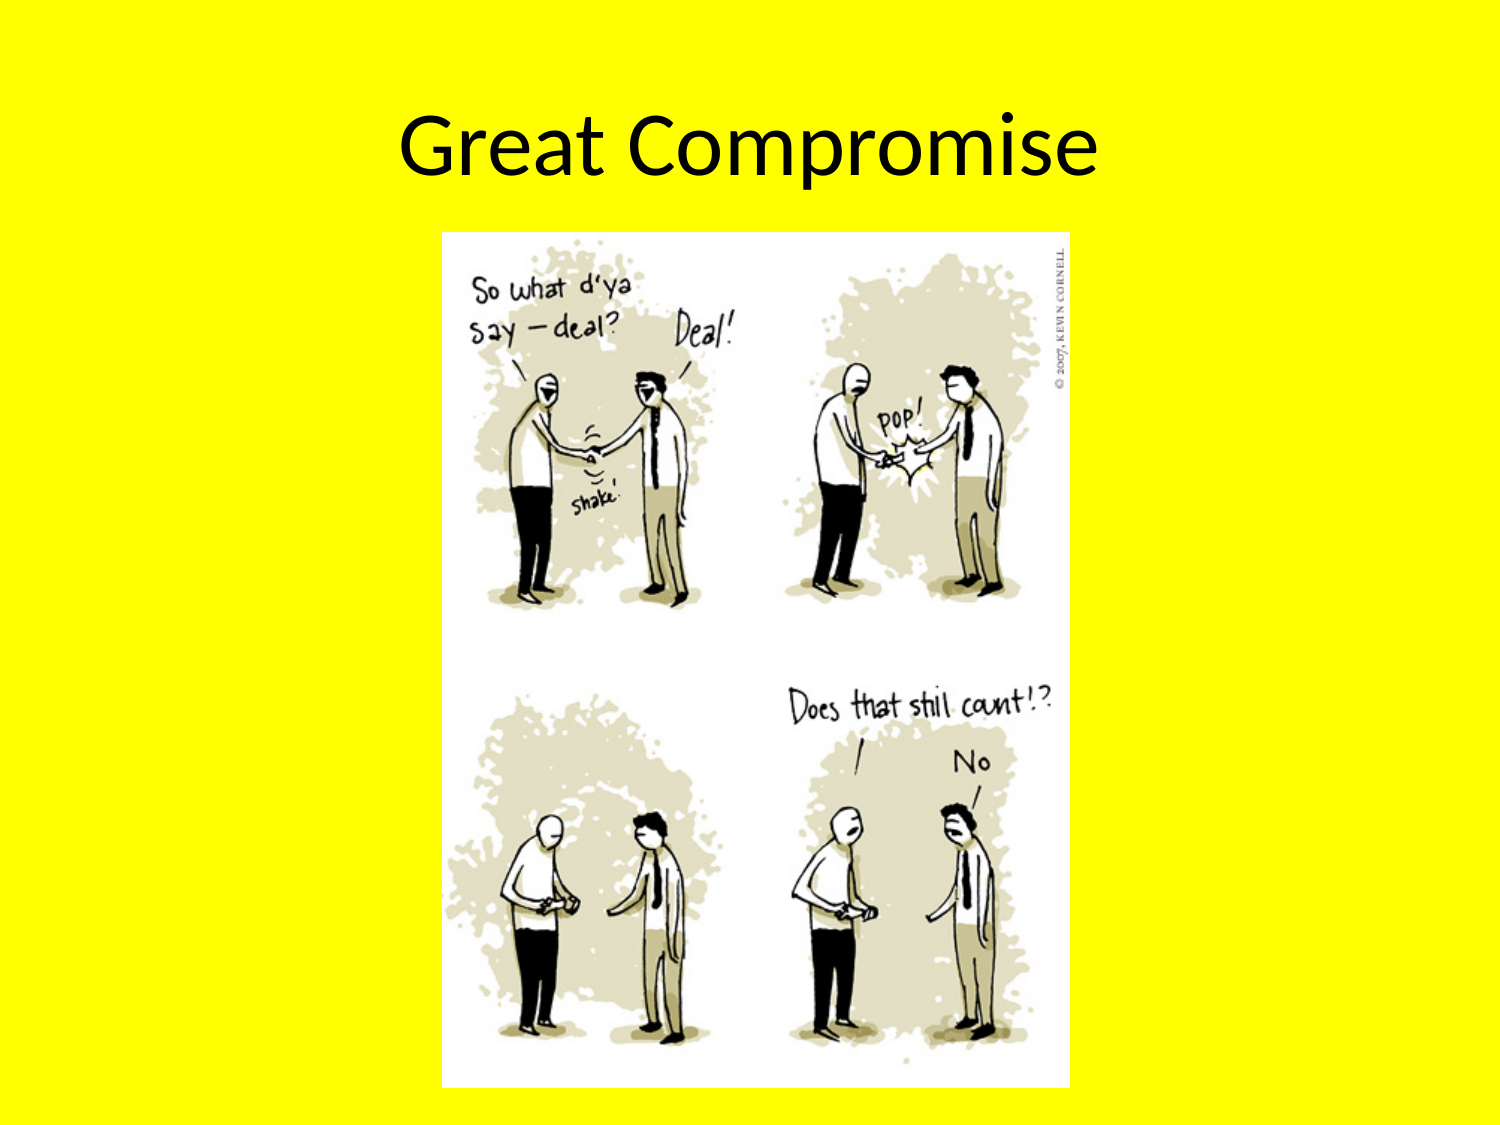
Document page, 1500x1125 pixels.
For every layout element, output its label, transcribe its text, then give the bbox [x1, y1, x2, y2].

picture [441, 232, 1070, 1089]
title Great Compromise [75, 45, 1425, 233]
